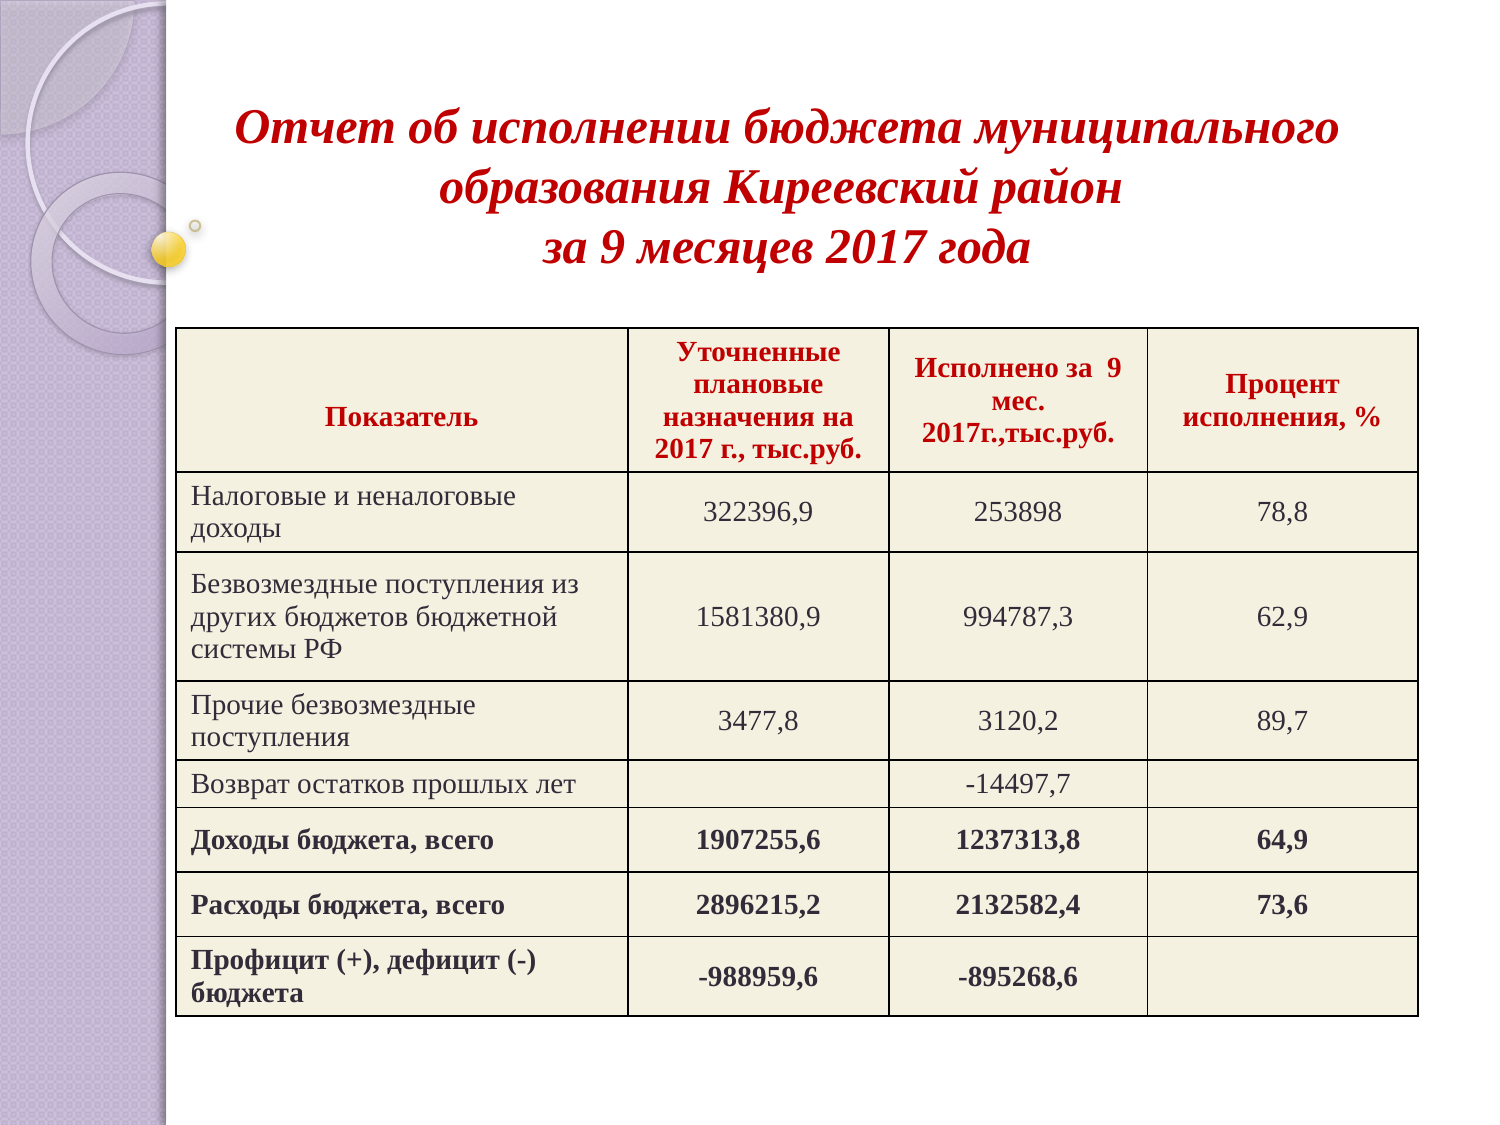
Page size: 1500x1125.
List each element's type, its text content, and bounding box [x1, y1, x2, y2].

table_header Уточненные плановые назначения на 2017 г., тыс.руб. [629, 329, 888, 471]
table_cell 994787,3 [890, 553, 1147, 680]
table_cell [1148, 761, 1417, 807]
table_cell -988959,6 [629, 937, 888, 1015]
table_cell 1237313,8 [890, 808, 1147, 871]
table_cell 64,9 [1148, 808, 1417, 871]
table_cell Прочие безвозмездные поступления [177, 682, 627, 759]
table_header Процент исполнения, % [1148, 329, 1417, 471]
table_cell 73,6 [1148, 873, 1417, 936]
table_cell Доходы бюджета, всего [177, 808, 627, 871]
table_cell 78,8 [1148, 473, 1417, 551]
table_header Показатель [177, 329, 627, 471]
table_cell 1907255,6 [629, 808, 888, 871]
table_cell 89,7 [1148, 682, 1417, 759]
table_header Исполнено за 9 мес. 2017г.,тыс.руб. [890, 329, 1147, 471]
table_cell Налоговые и неналоговые доходы [177, 473, 627, 551]
table_cell Безвозмездные поступления из других бюджетов бюджетной системы РФ [177, 553, 627, 680]
table_cell -14497,7 [890, 761, 1147, 807]
table_cell [1148, 937, 1417, 1015]
table_cell Возврат остатков прошлых лет [177, 761, 627, 807]
table_cell 322396,9 [629, 473, 888, 551]
title Отчет об исполнении бюджета муниципального образования Киреевский район за 9 месяцев 2017 года [175, 101, 1399, 282]
table_cell 3477,8 [629, 682, 888, 759]
table_cell -895268,6 [890, 937, 1147, 1015]
table_cell [629, 761, 888, 807]
table_cell 62,9 [1148, 553, 1417, 680]
table_cell 253898 [890, 473, 1147, 551]
table_cell 2896215,2 [629, 873, 888, 936]
table_cell Расходы бюджета, всего [177, 873, 627, 936]
table_cell 2132582,4 [890, 873, 1147, 936]
table_cell 3120,2 [890, 682, 1147, 759]
table_cell 1581380,9 [629, 553, 888, 680]
table_cell Профицит (+), дефицит (-) бюджета [177, 937, 627, 1015]
